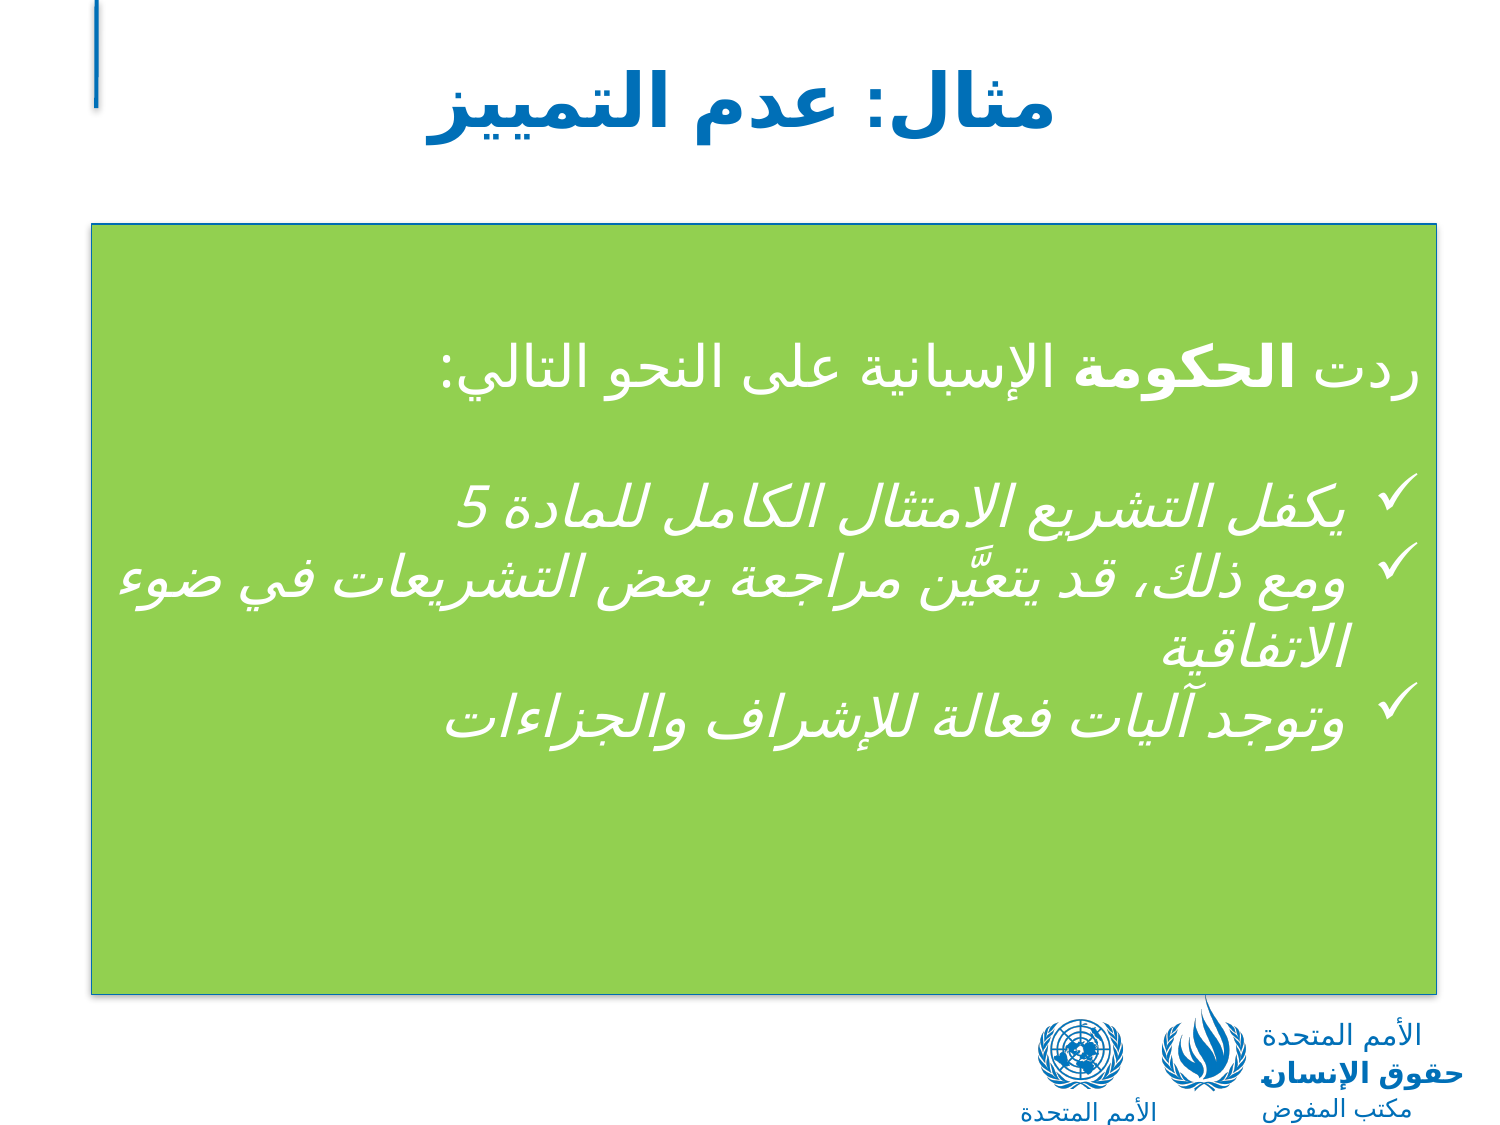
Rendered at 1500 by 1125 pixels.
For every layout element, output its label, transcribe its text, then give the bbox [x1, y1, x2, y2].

text_box ردت الحكومة الإسبانية على النحو التالي: يكفل التشريع الامتثال الكامل للمادة 5 ومع ذلك، قد يتعيَّن مراجعة بعض التشريعات في ضوء الاتفاقية وتوجد آليات فعالة للإشراف والجزاءات [91, 223, 1437, 995]
picture [1037, 990, 1457, 1107]
text_box الأمم المتحدة حقوق الإنسان مكتب المفوض السامي [1246, 1009, 1500, 1098]
title مثال: عدم التمييز [52, 45, 1437, 224]
text_box الأمم المتحدة [982, 1089, 1195, 1125]
